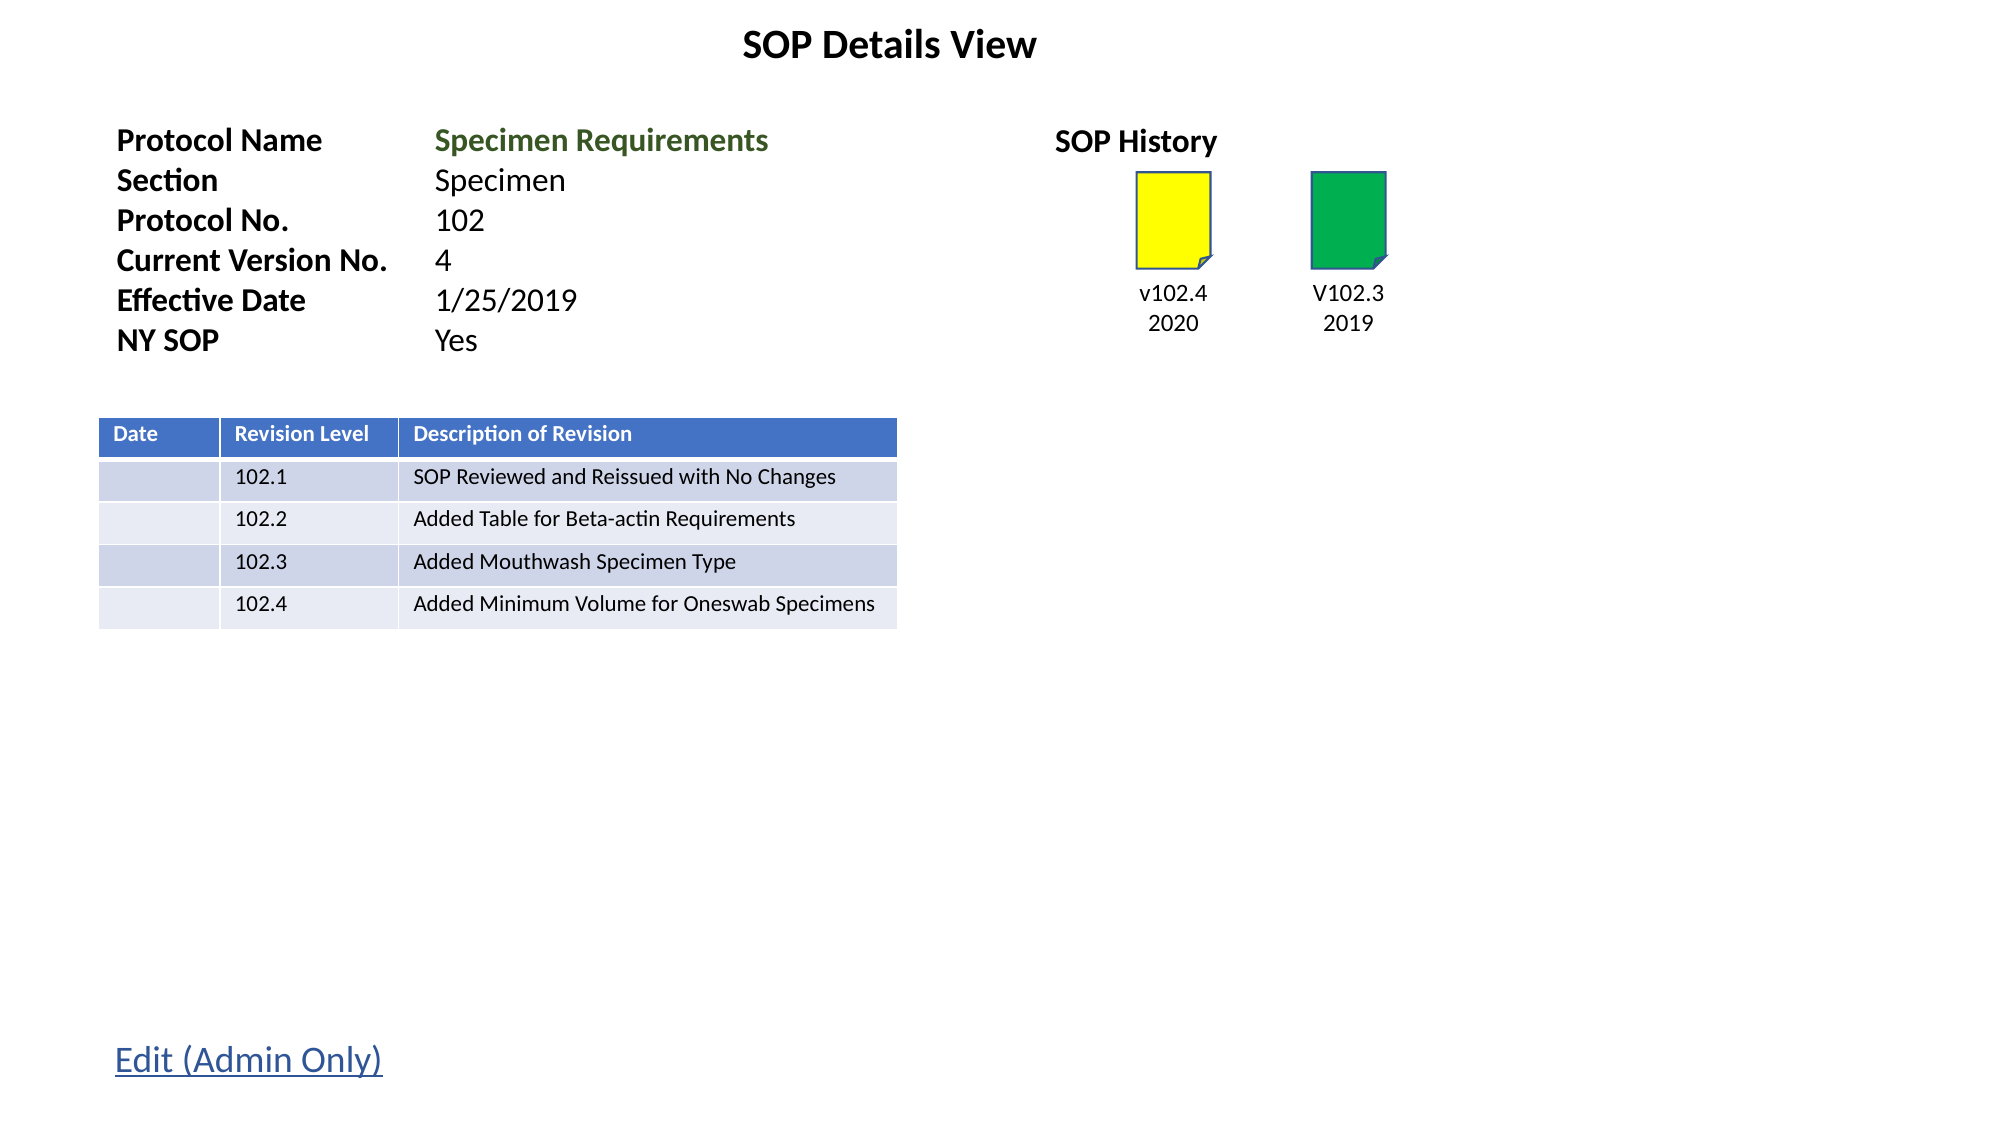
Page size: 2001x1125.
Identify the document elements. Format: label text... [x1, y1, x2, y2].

text_box Edit (Admin Only) [100, 1027, 398, 1088]
table_cell 102.3 [221, 545, 398, 586]
text_box [1135, 171, 1214, 268]
table_cell [99, 545, 219, 586]
table_cell Added Minimum Volume for Oneswab Specimens [399, 588, 897, 629]
text_box v102.4 2020 [1124, 268, 1223, 374]
table_header Description of Revision [399, 418, 897, 457]
table_cell Added Mouthwash Specimen Type [399, 545, 897, 586]
table_header Revision Level [221, 418, 398, 457]
text_box SOP History [1040, 111, 1233, 167]
table_cell Added Table for Beta-actin Requirements [399, 503, 897, 544]
table_cell 102.2 [221, 503, 398, 544]
text_box [1310, 171, 1389, 268]
text_box V102.3 2019 [1298, 268, 1400, 344]
text_box Protocol Name Specimen Requirements Section Specimen Protocol No. 102 Current Version No. 4 Effective Date 1/25/2019 NY SOP Yes [102, 110, 785, 366]
text_box SOP Details View [727, 9, 1053, 75]
table_cell [99, 588, 219, 629]
table_header Date [99, 418, 219, 457]
table_cell 102.4 [221, 588, 398, 629]
table_cell [99, 462, 219, 501]
table_cell 102.1 [221, 462, 398, 501]
table_cell [99, 503, 219, 544]
table_cell SOP Reviewed and Reissued with No Changes [399, 462, 897, 501]
